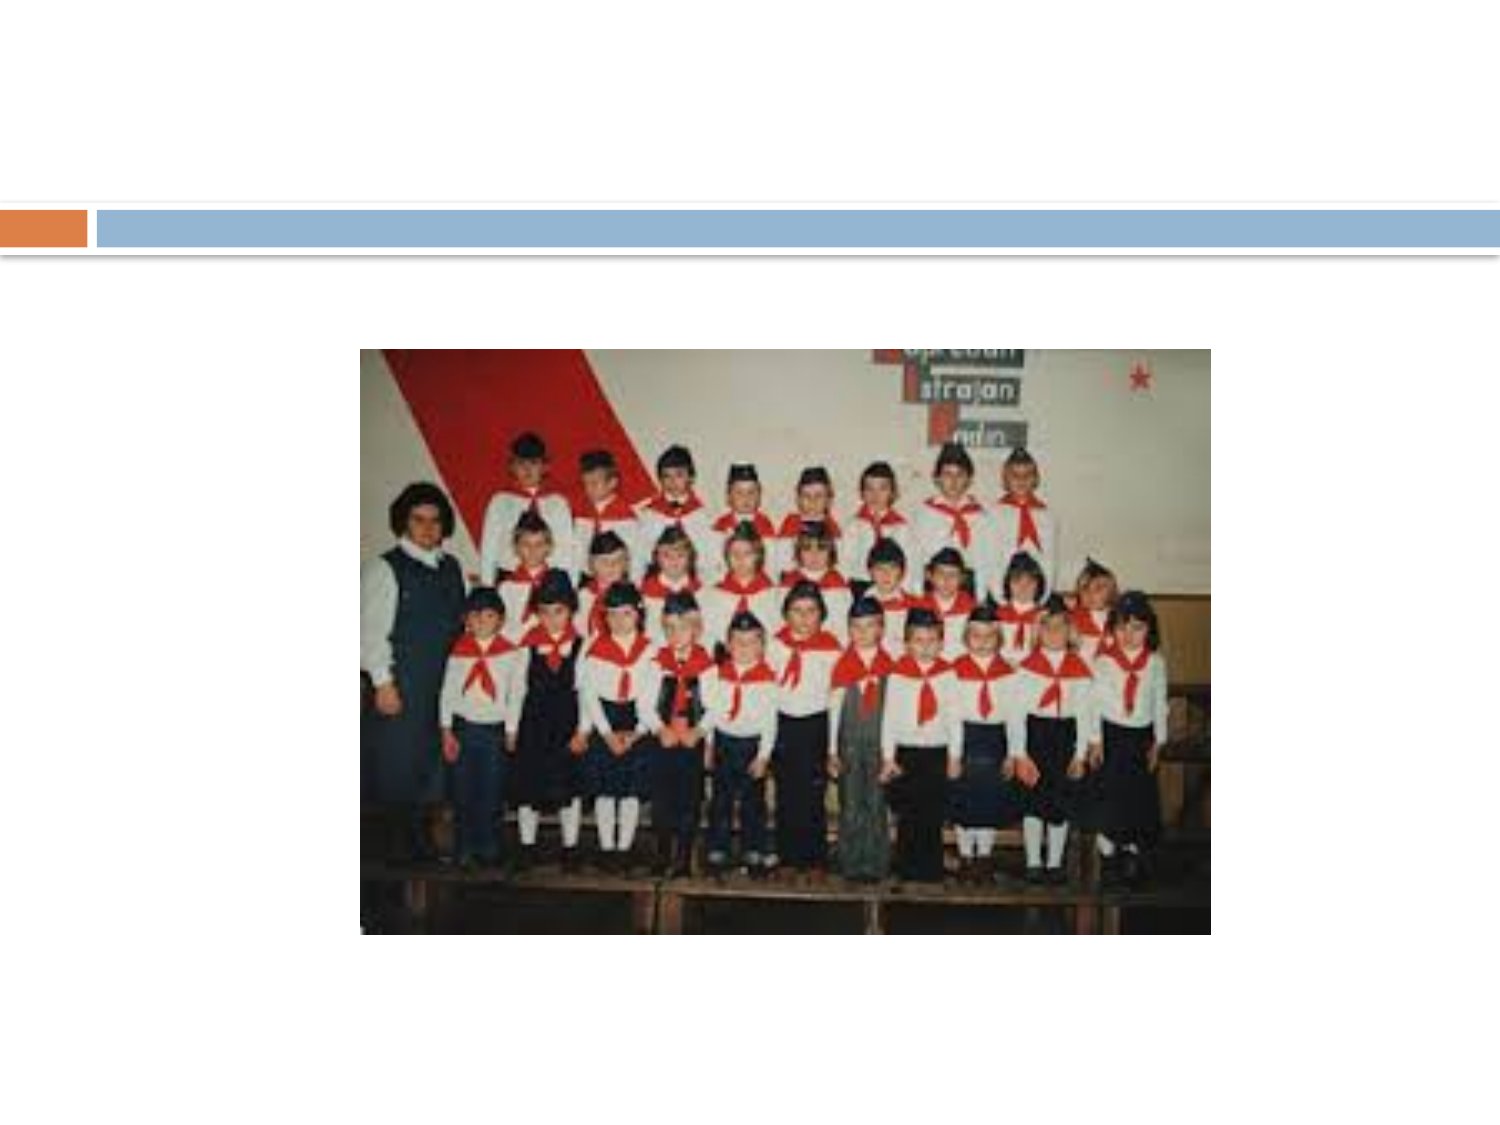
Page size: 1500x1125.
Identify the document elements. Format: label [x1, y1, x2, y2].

picture [359, 349, 1211, 935]
